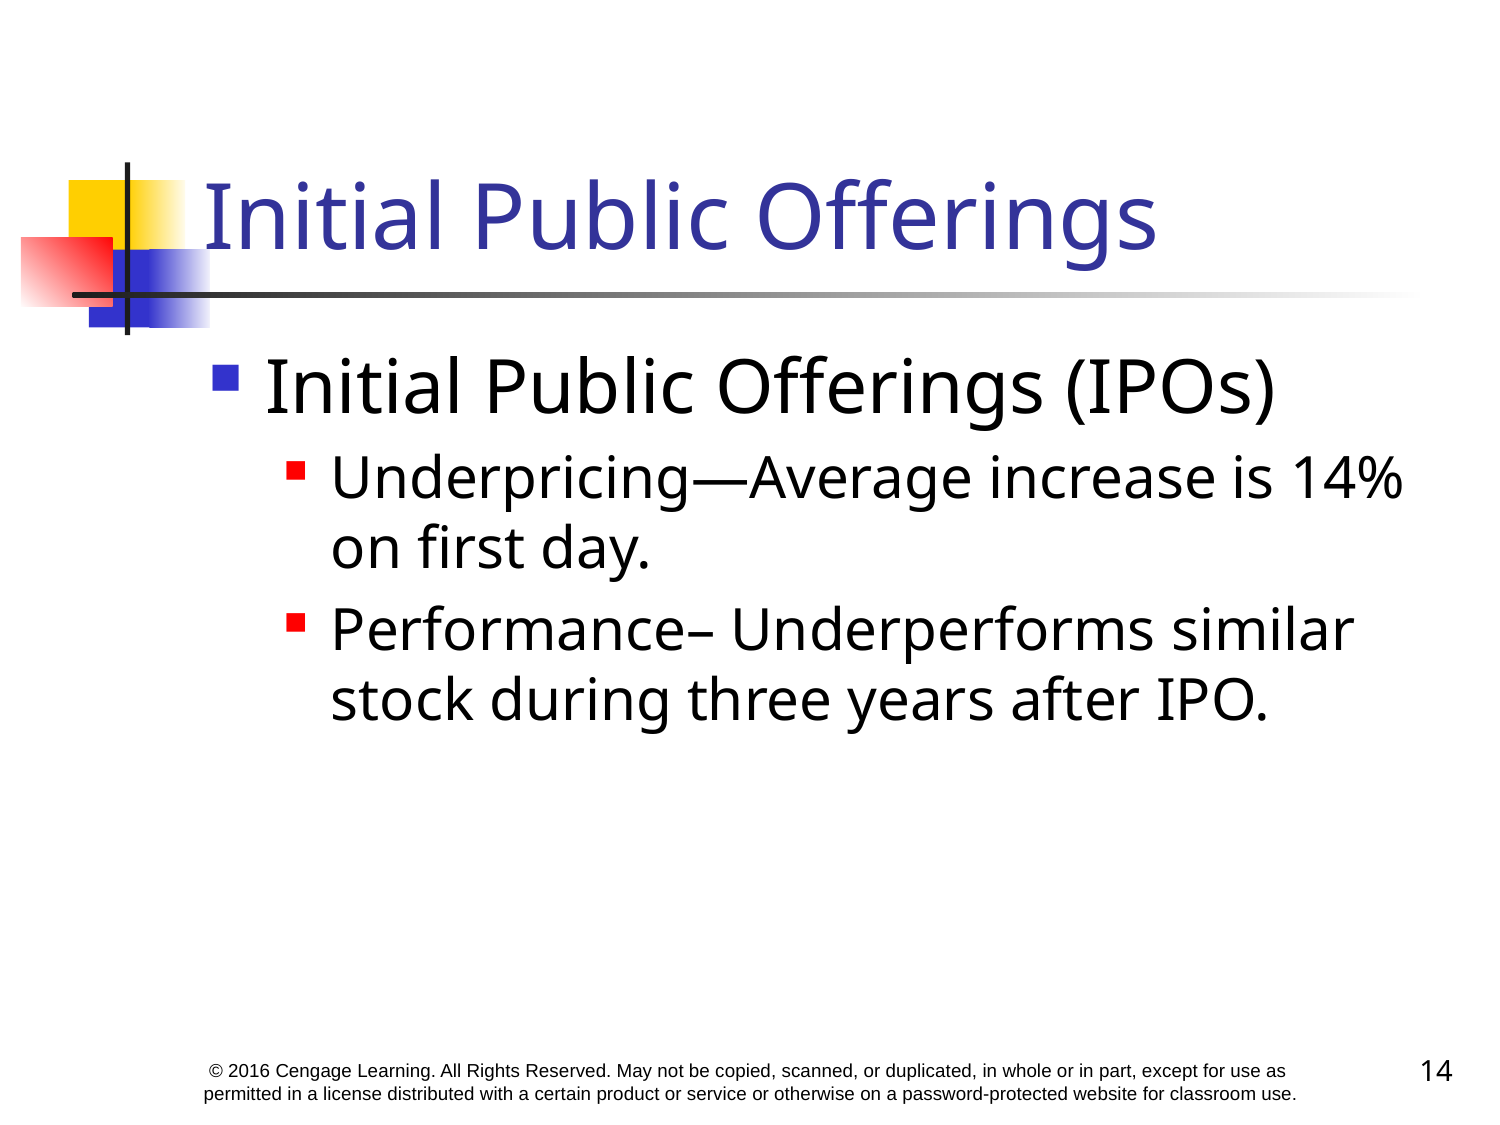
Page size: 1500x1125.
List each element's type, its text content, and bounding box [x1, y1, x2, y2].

list Initial Public Offerings (IPOs) Underpricing—Average increase is 14% on first day. Performance– Underperforms similar stock during three years after IPO. [193, 330, 1470, 1007]
title Initial Public Offerings [188, 52, 1443, 276]
slide_number 14 [1154, 1023, 1468, 1100]
